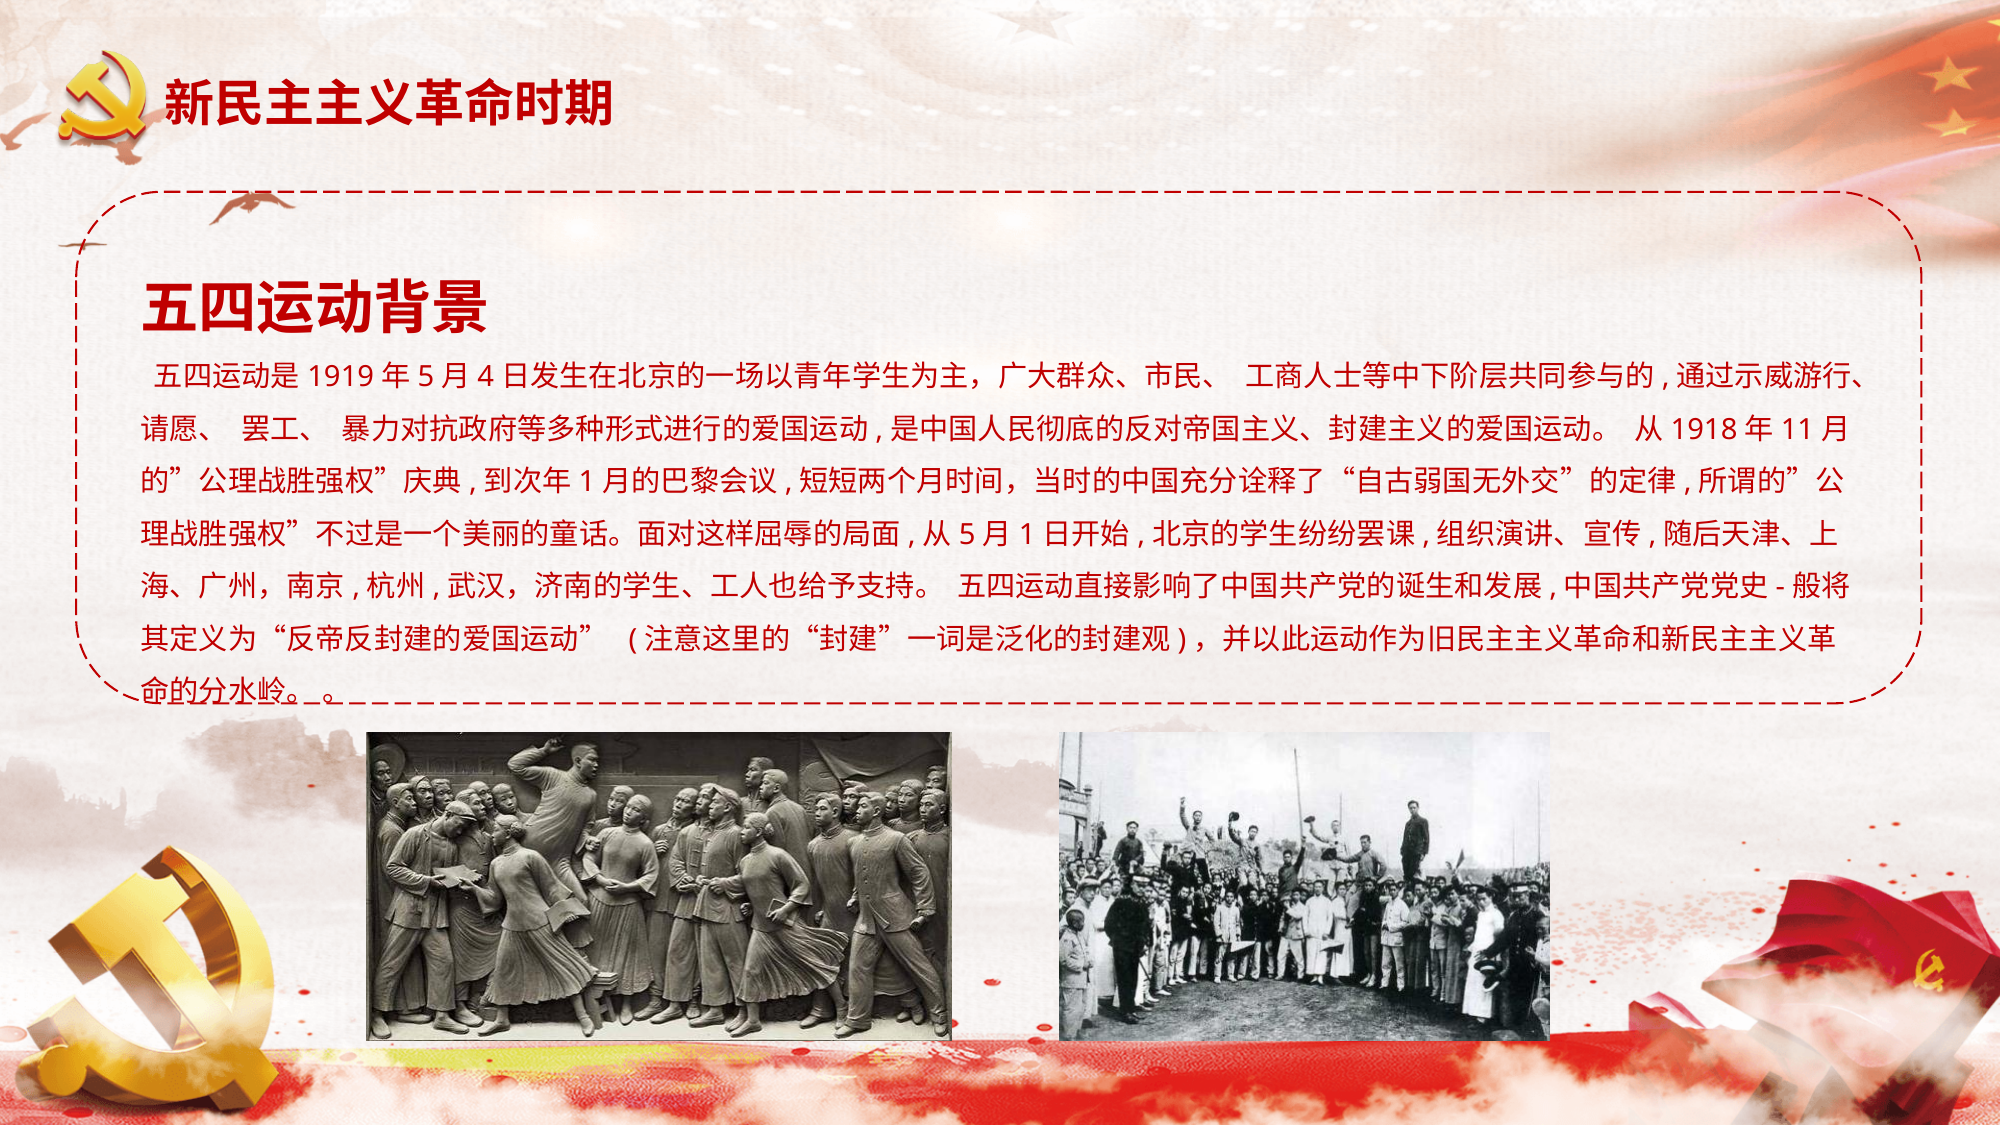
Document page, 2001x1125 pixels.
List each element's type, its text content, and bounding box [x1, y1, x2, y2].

picture [0, 0, 2000, 1125]
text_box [54, 50, 817, 150]
text_box 五四运动背景 五四运动是1919年5月4日发生在北京的一场以青年学生为主，广大群众、市民、 工商人士等中下阶层共同参与的,通过示威游行、请愿、 罢工、 暴力对抗政府等多种形式进行的爱国运动,是中国人民彻底的反对帝国主义、封建主义的爱国运动。 从1918年11月的”公理战胜强权”庆典,到次年1月的巴黎会议,短短两个月时间，当时的中国充分诠释了“自古弱国无外交”的定律,所谓的”公理战胜强权”不过是一个美丽的童话。面对这样屈辱的局面,从5月1日开始,北京的学生纷纷罢课,组织演讲、宣传,随后天津、上海、广州，南京,杭州,武汉，济南的学生、工人也给予支持。 五四运动直接影响了中国共产党的诞生和发展,中国共产党党史-般将其定义为“反帝反封建的爱国运动” (注意这里的“封建”一词是泛化的封建观)，并以此运动作为旧民主主义革命和新民主主义革命的分水岭。 。 [125, 227, 1872, 715]
text_box [75, 190, 1923, 697]
